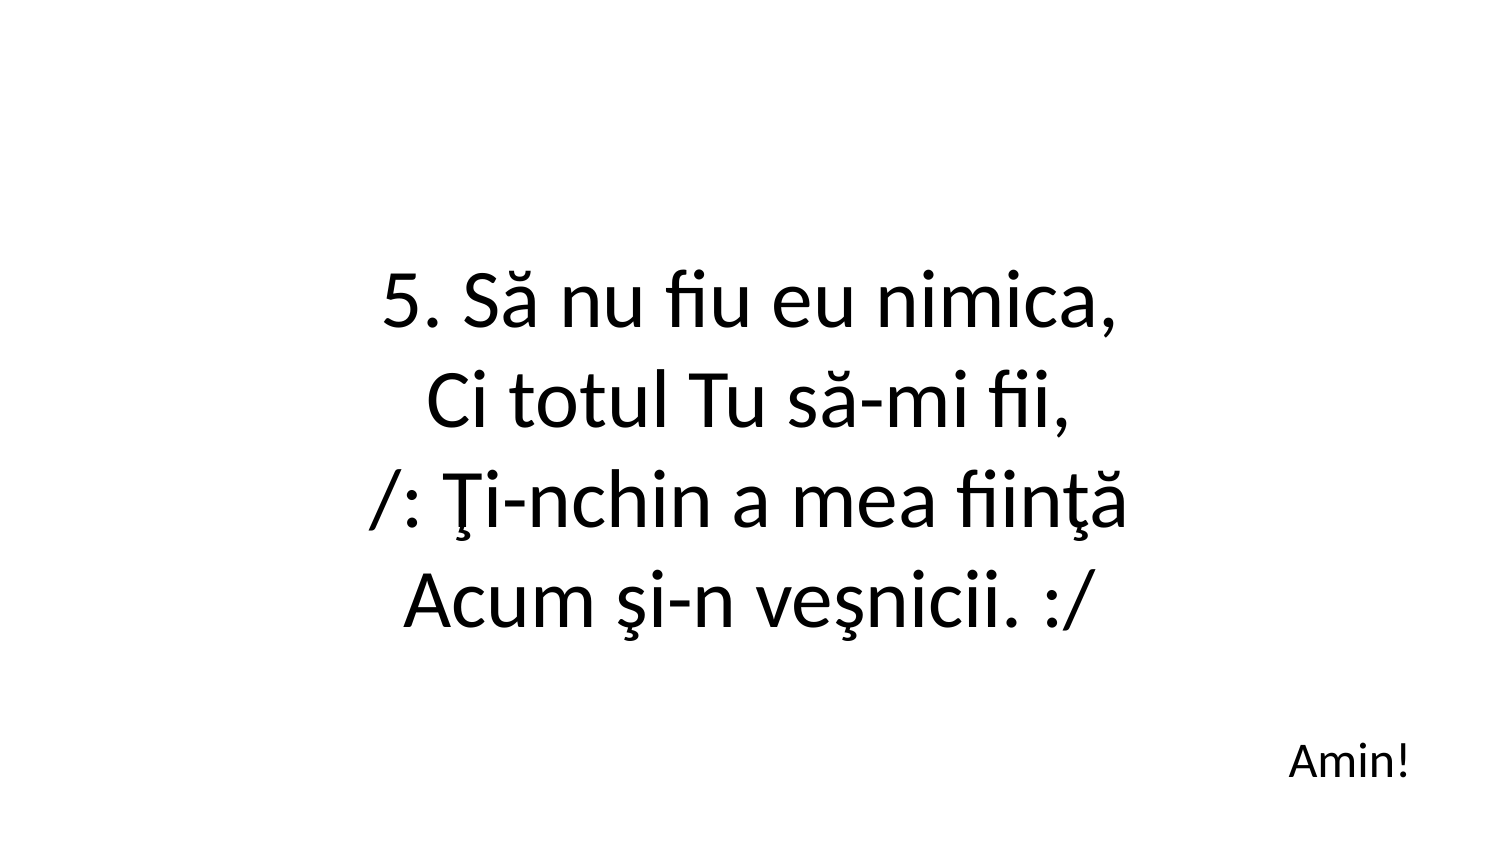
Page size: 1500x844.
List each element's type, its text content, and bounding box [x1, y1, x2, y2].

text_box 5. Să nu fiu eu nimica, Ci totul Tu să-mi fii, /: Ţi-nchin a mea fiinţă Acum şi-n veşnicii. :/ [354, 192, 1146, 652]
text_box Amin! [1273, 674, 1427, 795]
